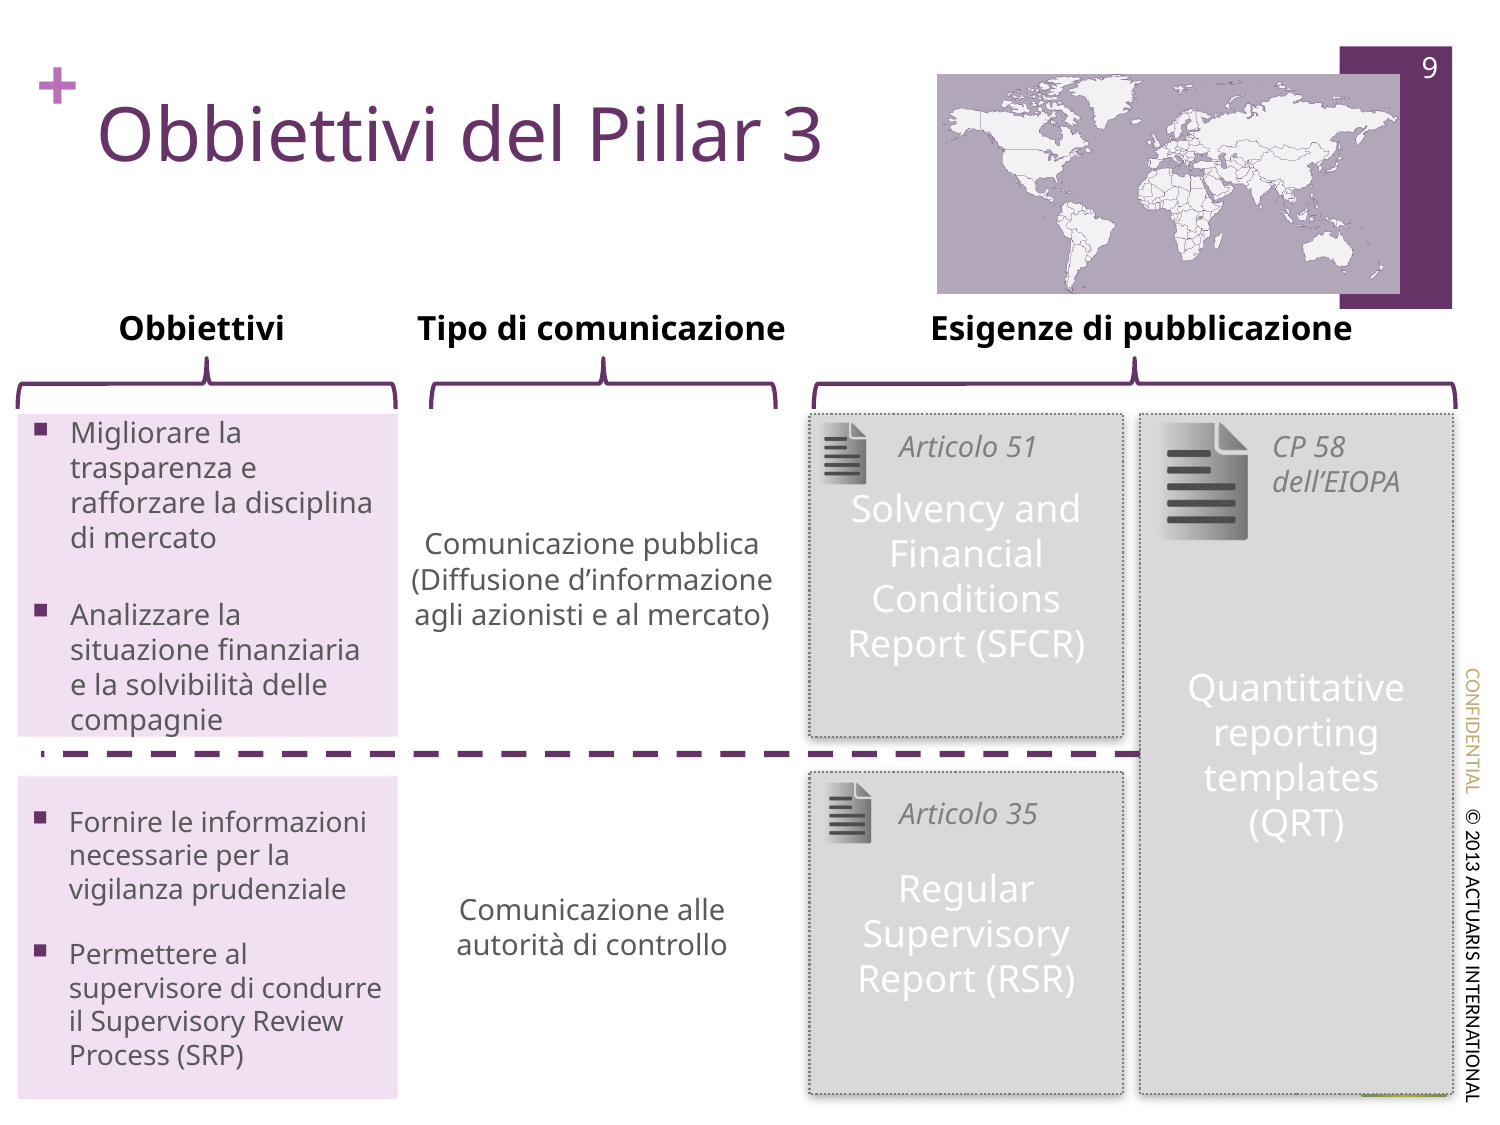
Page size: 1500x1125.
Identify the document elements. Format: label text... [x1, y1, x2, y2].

text_box [811, 356, 1458, 409]
title Obbiettivi del Pillar 3 [81, 79, 1322, 263]
text_box Regular Supervisory Report (RSR) [808, 771, 1124, 1095]
list Migliorare la trasparenza e rafforzare la disciplina di mercato Analizzare la situazione finanziaria e la solvibilità delle compagnie [17, 414, 398, 737]
text_box Comunicazione alle autorità di controllo [395, 765, 789, 1088]
text_box Articolo 35 [891, 787, 1069, 838]
text_box CP 58 dell’EIOPA [1281, 420, 1442, 506]
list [1127, 408, 1274, 555]
text_box [15, 356, 398, 409]
text_box Quantitative reporting templates (QRT) [1139, 413, 1454, 1095]
text_box Esigenze di pubblicazione [915, 299, 1403, 355]
picture [808, 774, 886, 852]
text_box Fornire le informazioni necessarie per la vigilanza prudenziale Permettere al supervisore di condurre il Supervisory Review Process (SRP) [17, 776, 398, 1099]
text_box [429, 356, 778, 409]
text_box Articolo 51 [886, 420, 1069, 471]
text_box Solvency and Financial Conditions Report (SFCR) [808, 413, 1124, 738]
slide_number 9 [1362, 39, 1454, 100]
picture [803, 415, 881, 492]
text_box Obbiettivi [103, 299, 313, 355]
text_box Tipo di comunicazione [402, 299, 821, 355]
text_box Comunicazione pubblica (Diffusione d’informazione agli azionisti e al mercato) [395, 417, 789, 740]
